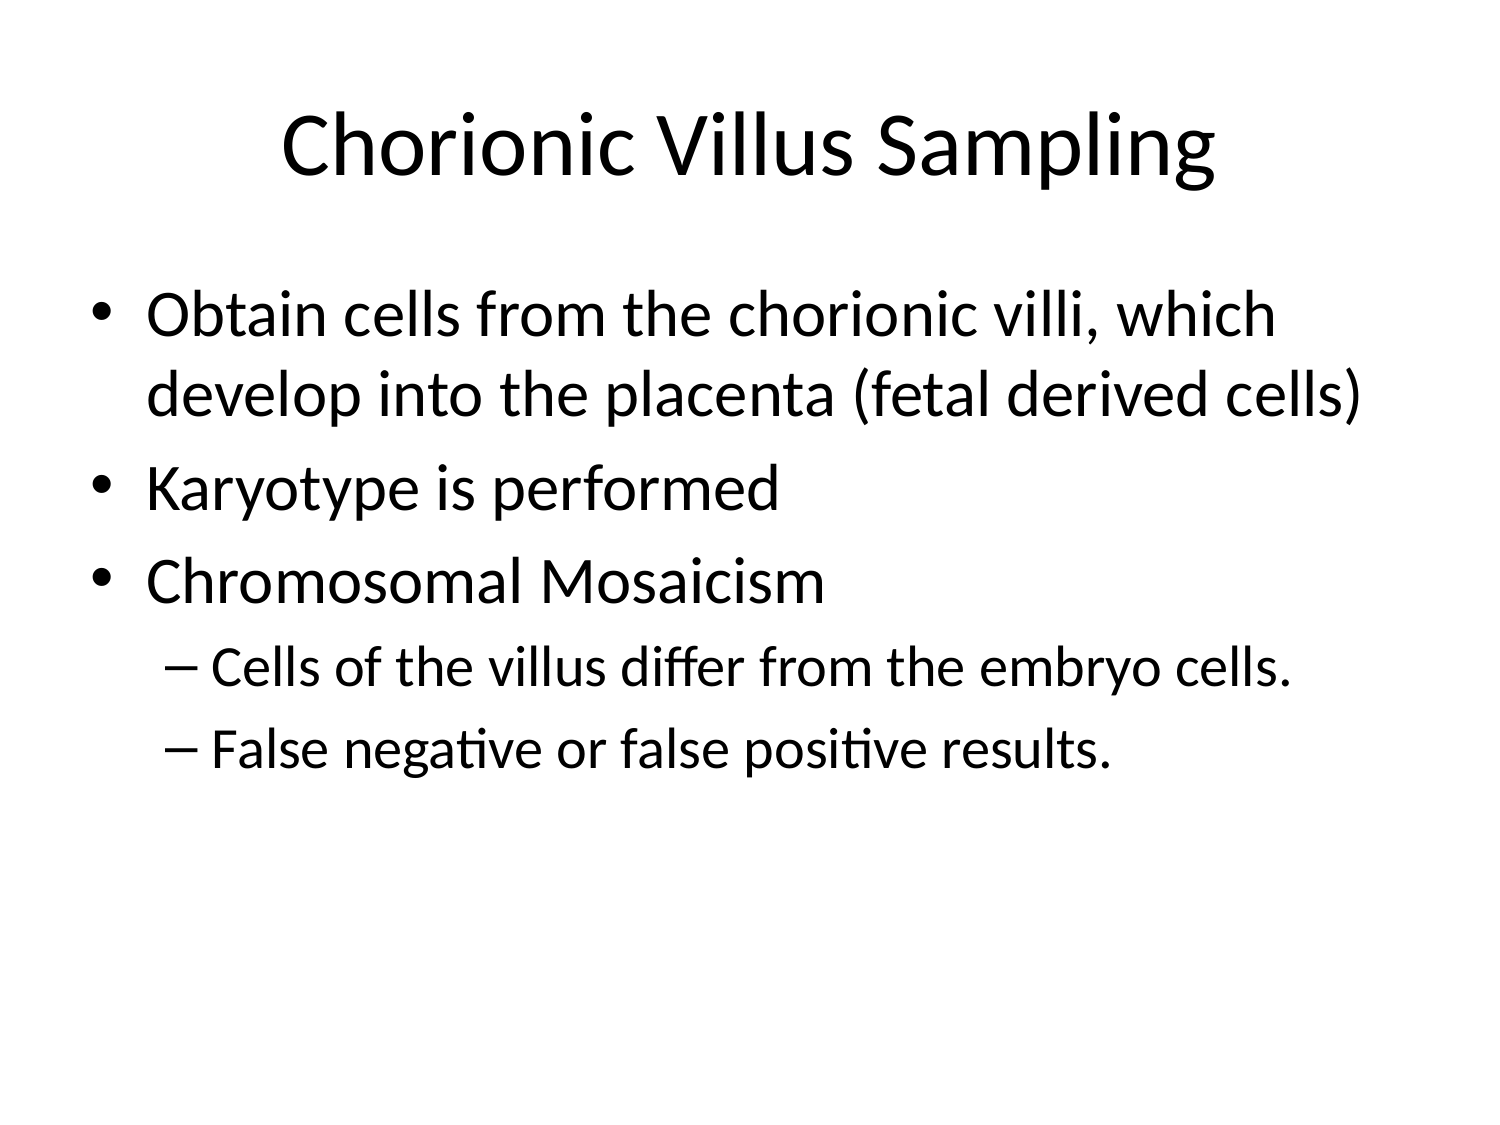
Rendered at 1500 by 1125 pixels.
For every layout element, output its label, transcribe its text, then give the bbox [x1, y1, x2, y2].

title Chorionic Villus Sampling [75, 45, 1425, 233]
list Obtain cells from the chorionic villi, which develop into the placenta (fetal derived cells) Karyotype is performed Chromosomal Mosaicism Cells of the villus differ from the embryo cells. False negative or false positive results. [75, 262, 1425, 1005]
